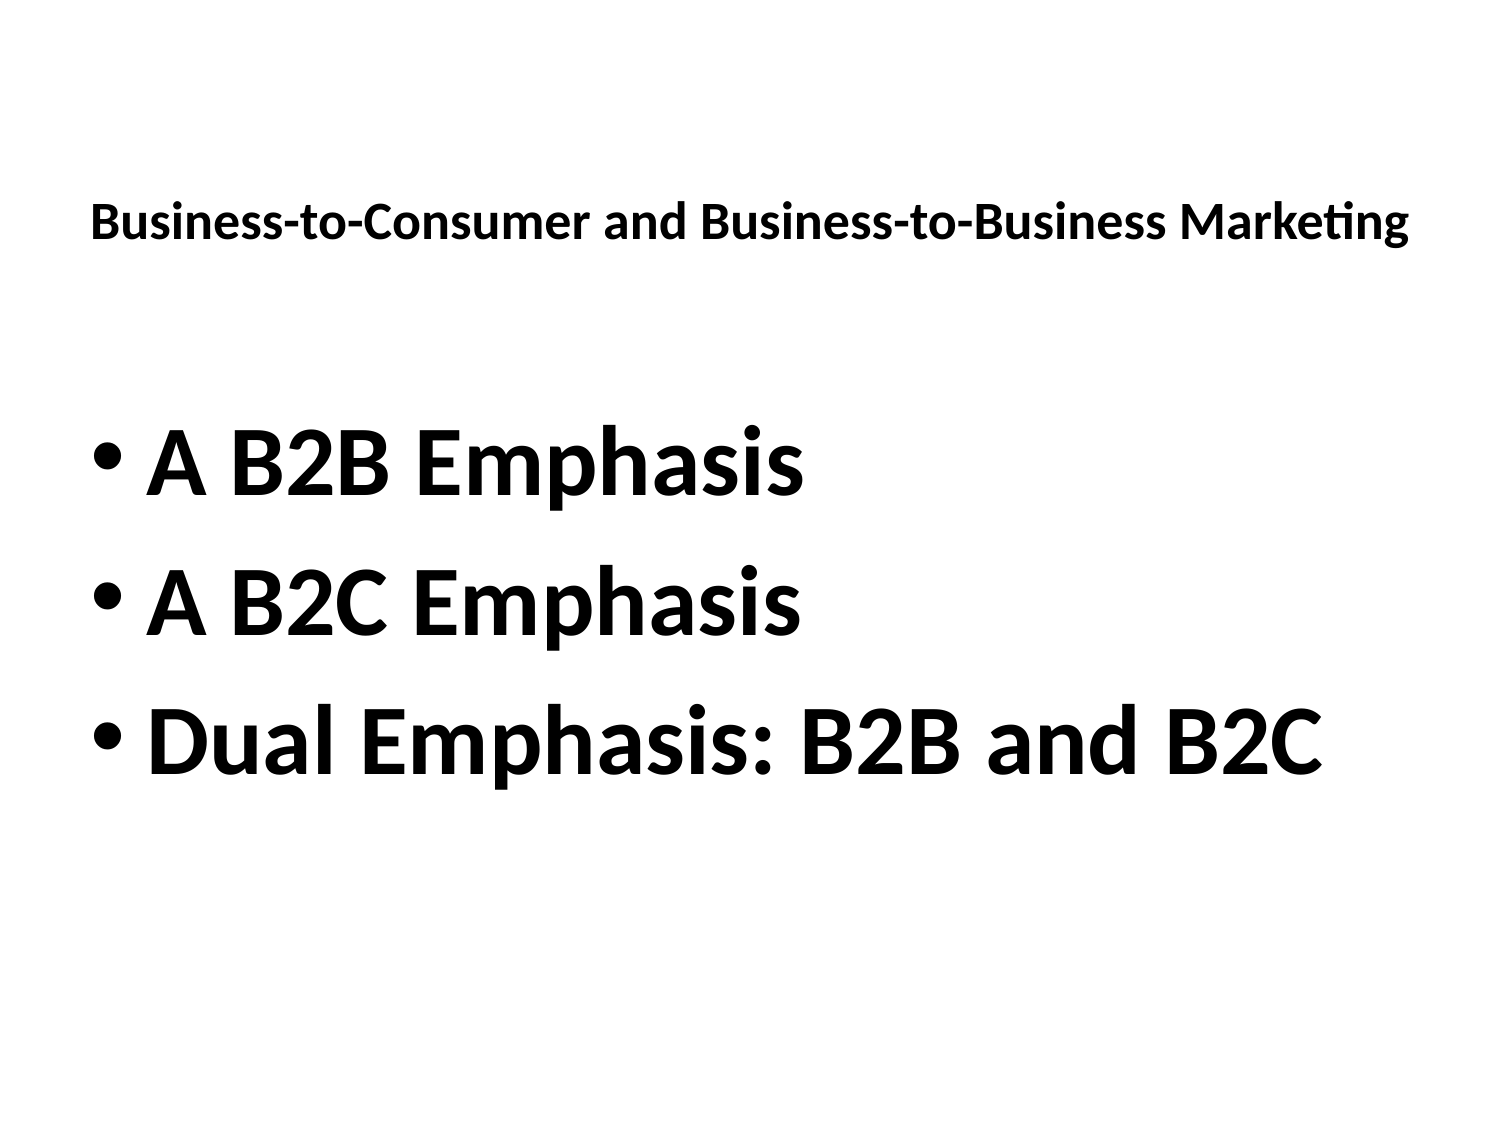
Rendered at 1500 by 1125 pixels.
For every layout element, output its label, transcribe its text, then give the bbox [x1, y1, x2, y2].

list A B2B Emphasis A B2C Emphasis Dual Emphasis: B2B and B2C [75, 387, 1425, 1005]
title Business-to-Consumer and Business-to-Business Marketing [75, 45, 1425, 325]
